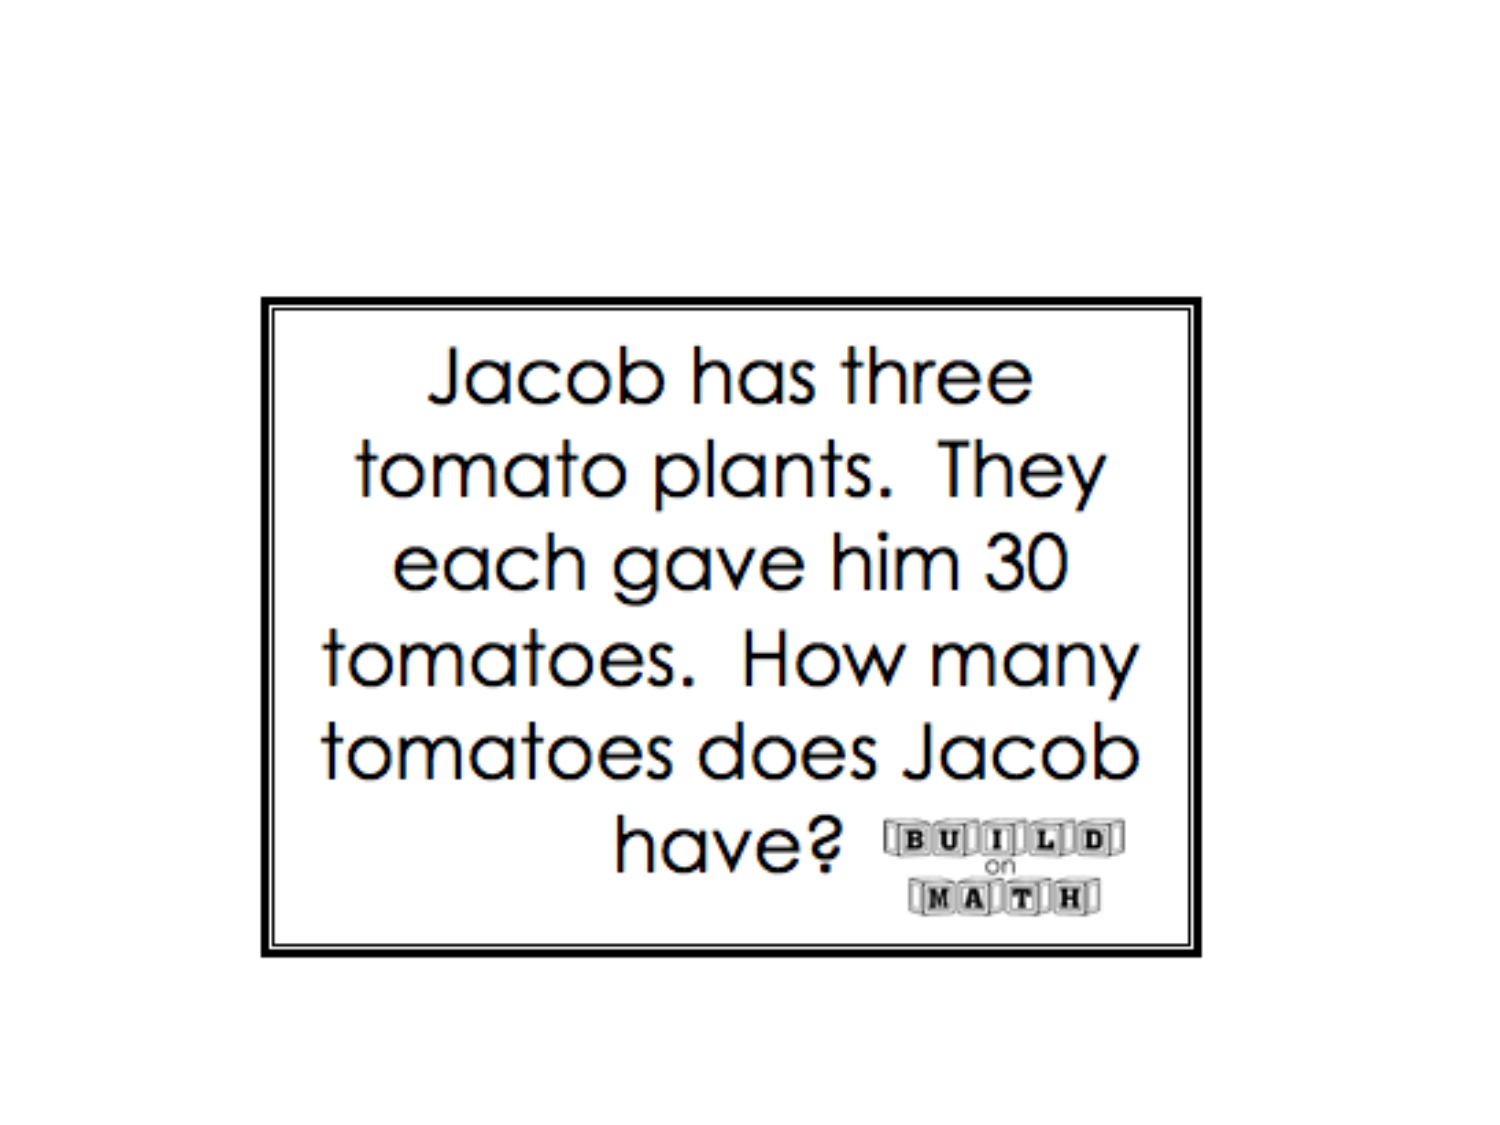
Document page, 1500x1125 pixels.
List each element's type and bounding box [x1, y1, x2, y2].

list [74, 262, 1426, 1006]
